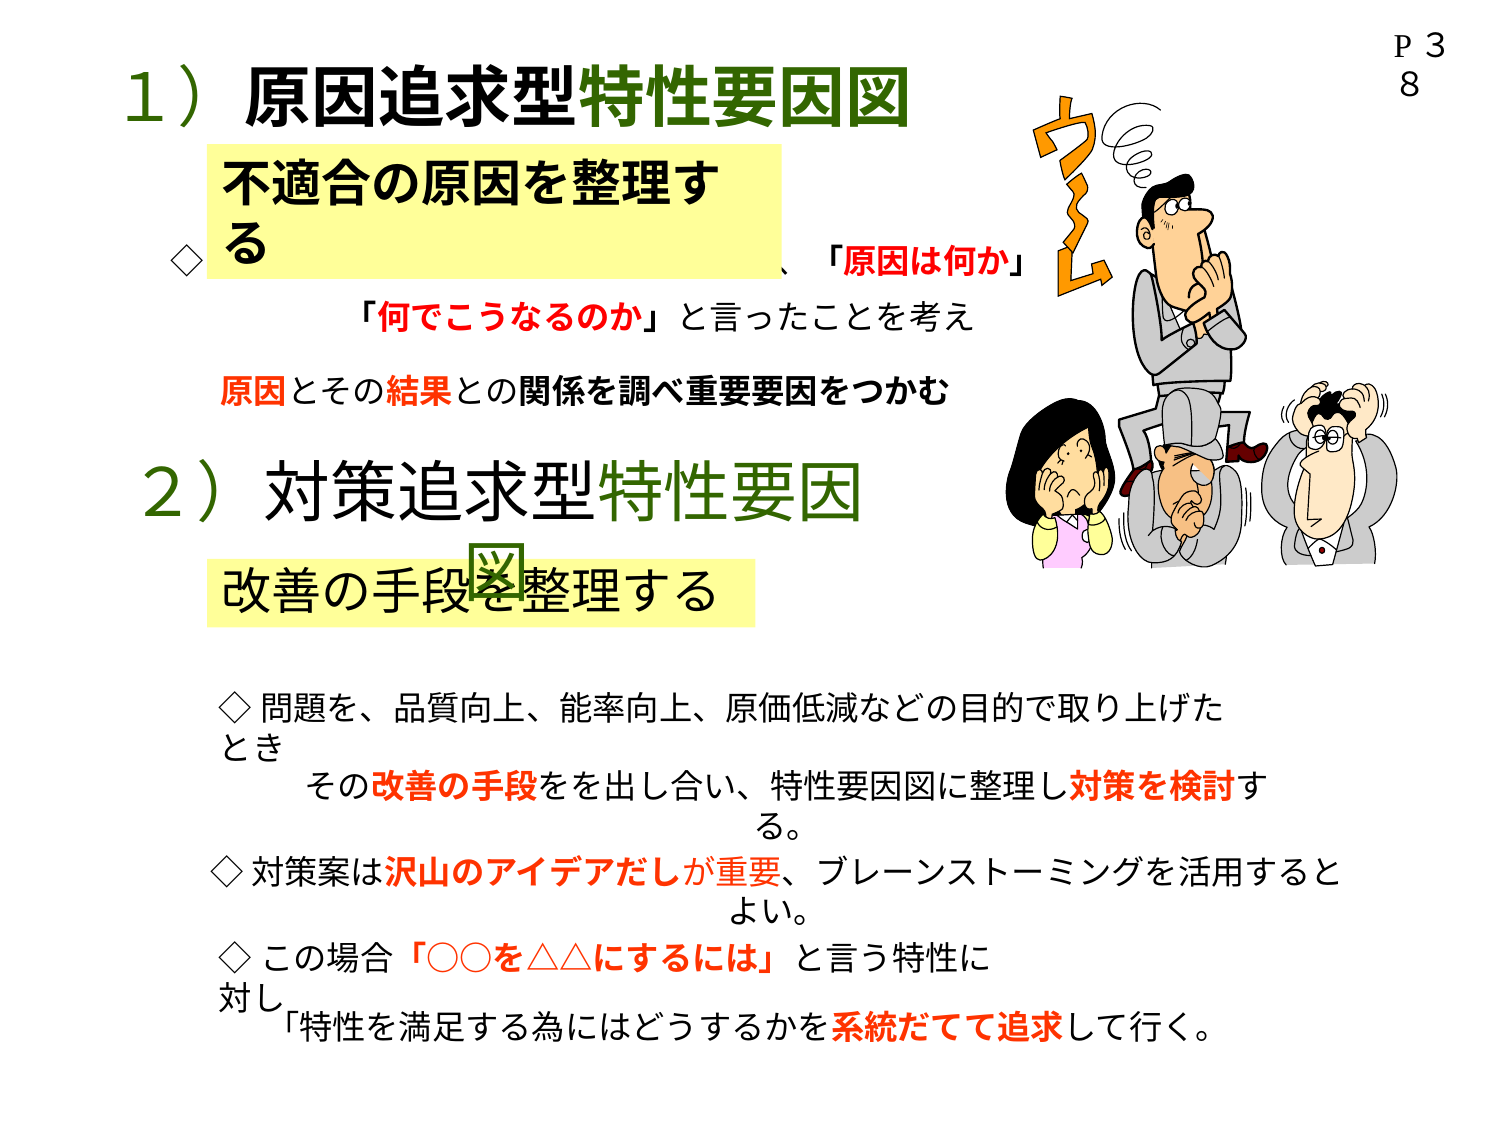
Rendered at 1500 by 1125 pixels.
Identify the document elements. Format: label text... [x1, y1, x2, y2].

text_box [81, 93, 1402, 573]
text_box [203, 929, 1273, 1055]
list １）原因追求型特性要因図 [96, 47, 1064, 91]
text_box P３８ [1378, 16, 1500, 111]
text_box ２）対策追求型特性要因図 [96, 581, 899, 618]
text_box 改善の手段を整理する [207, 618, 756, 628]
text_box ◇対策案は沢山のアイデアだしが重要、ブレーンストーミングを活用するとよい。 [185, 843, 1370, 938]
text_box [203, 679, 1314, 813]
